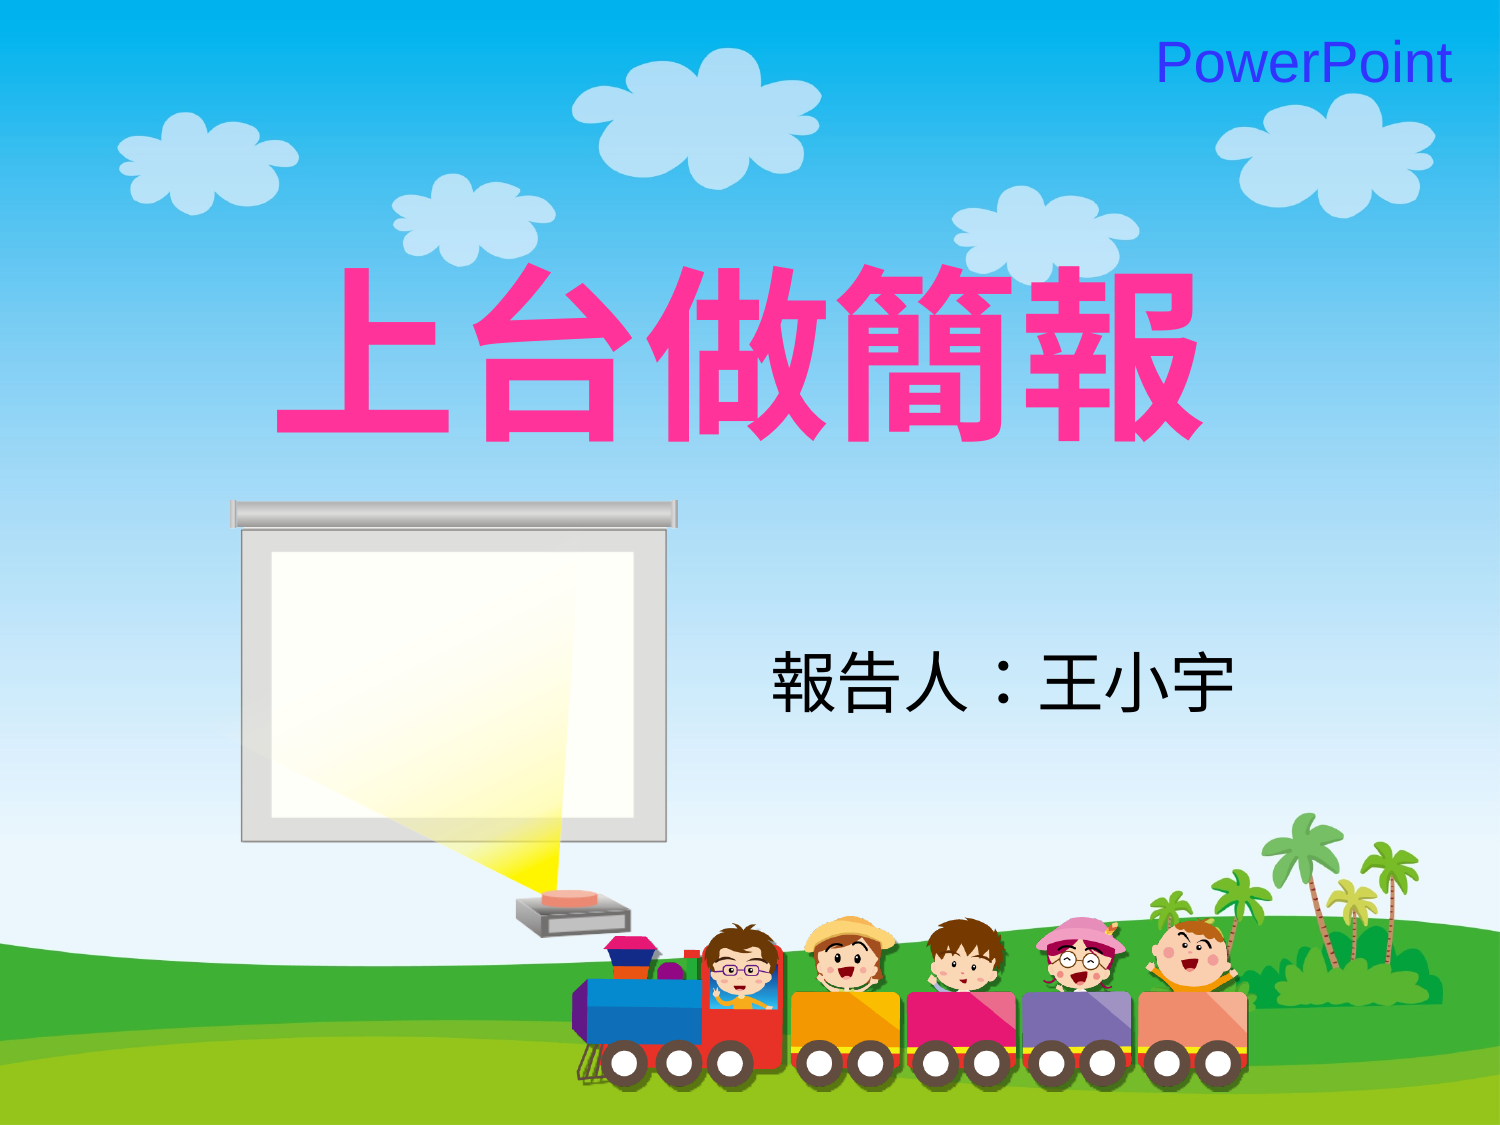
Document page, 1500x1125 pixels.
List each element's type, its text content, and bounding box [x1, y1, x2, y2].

text_box 報告人：王小宇 [749, 633, 1258, 740]
picture [0, 48, 1500, 1125]
text_box 上台做簡報 [230, 230, 1247, 471]
text_box PowerPoint [1140, 16, 1483, 102]
